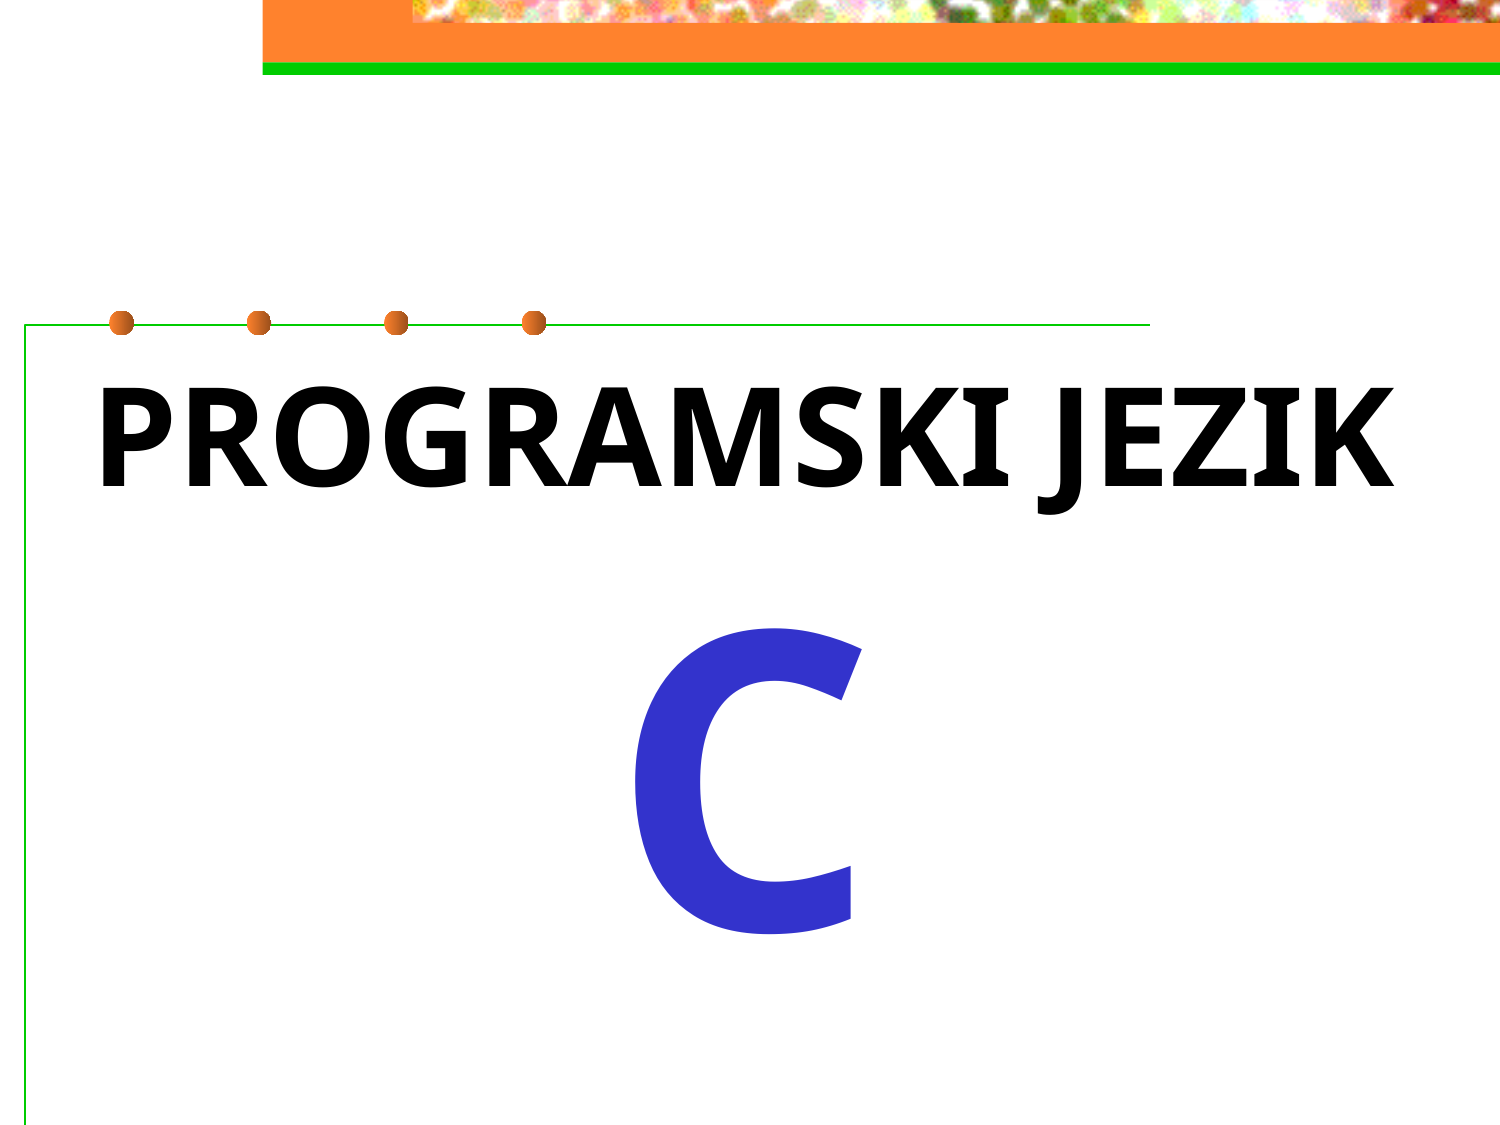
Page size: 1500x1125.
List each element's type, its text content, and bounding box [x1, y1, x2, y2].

title PROGRAMSKI JEZIK C [24, 487, 1463, 875]
picture [412, 0, 1500, 23]
